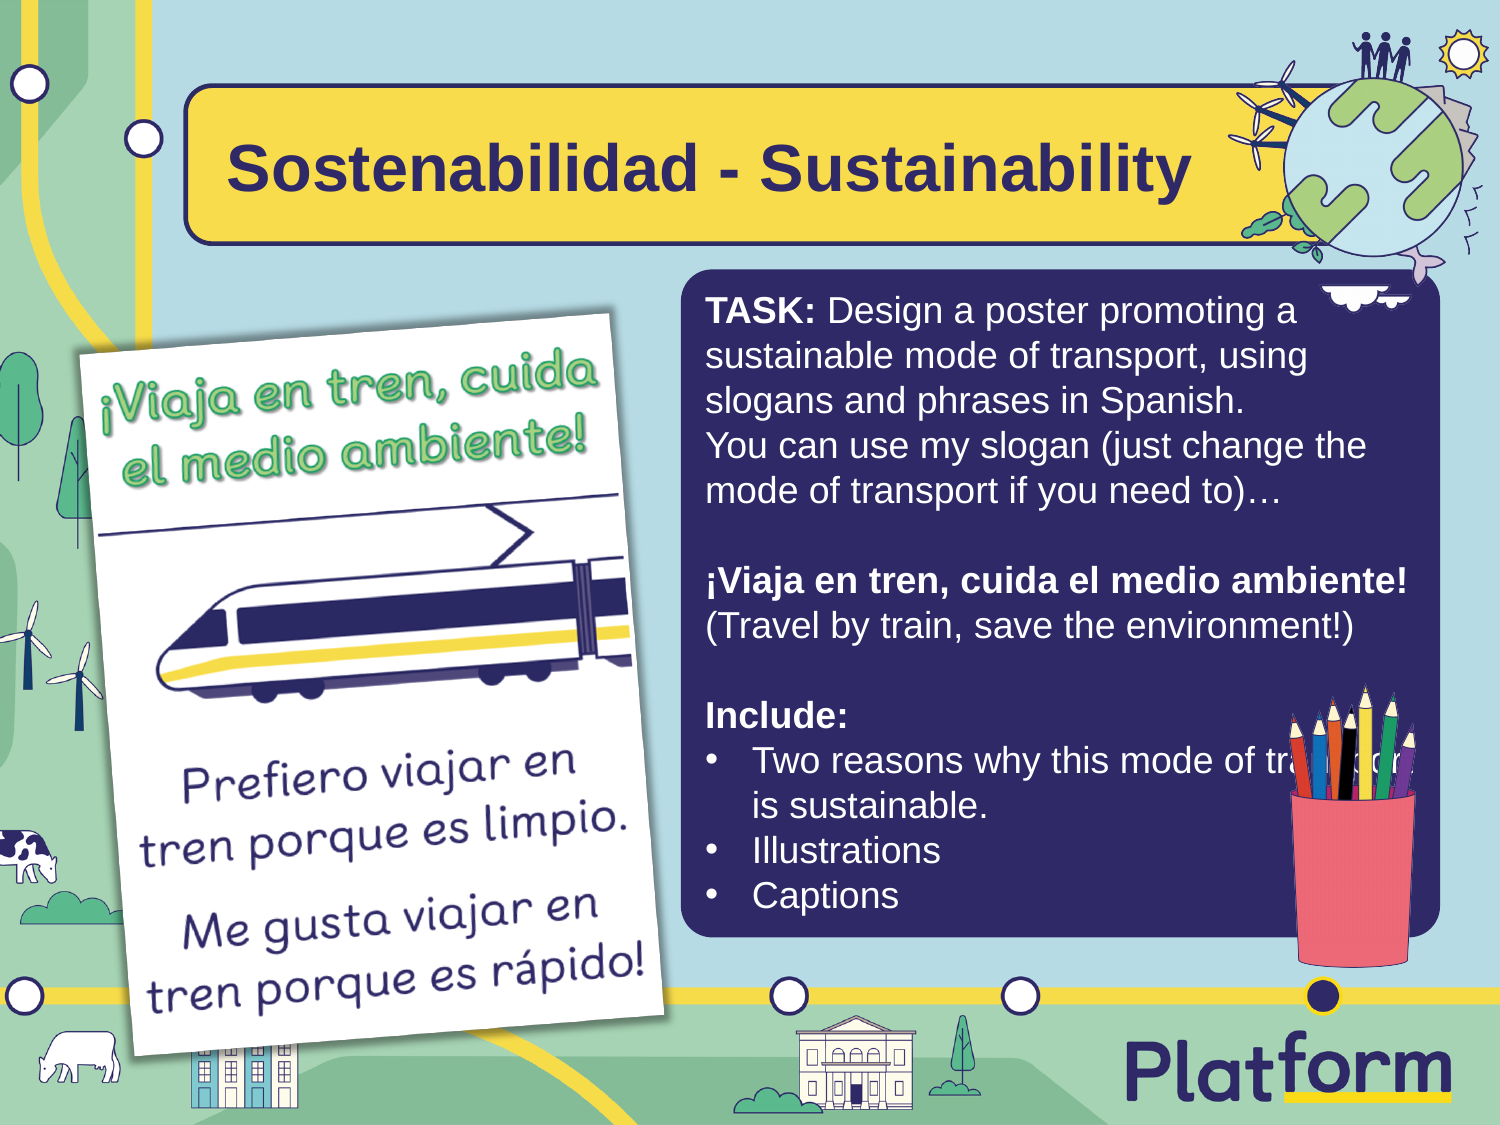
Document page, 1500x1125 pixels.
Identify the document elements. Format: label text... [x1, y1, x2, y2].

text_box TASK: Design a poster promoting a sustainable mode of transport, using slogans and phrases in Spanish. You can use my slogan (just change the mode of transport if you need to)… ¡Viaja en tren, cuida el medio ambiente! (Travel by train, save the environment!) Include: Two reasons why this mode of transport is sustainable. Illustrations Captions [680, 269, 1441, 938]
picture [0, 0, 1500, 1125]
text_box Sostenabilidad - Sustainability [185, 85, 1212, 244]
